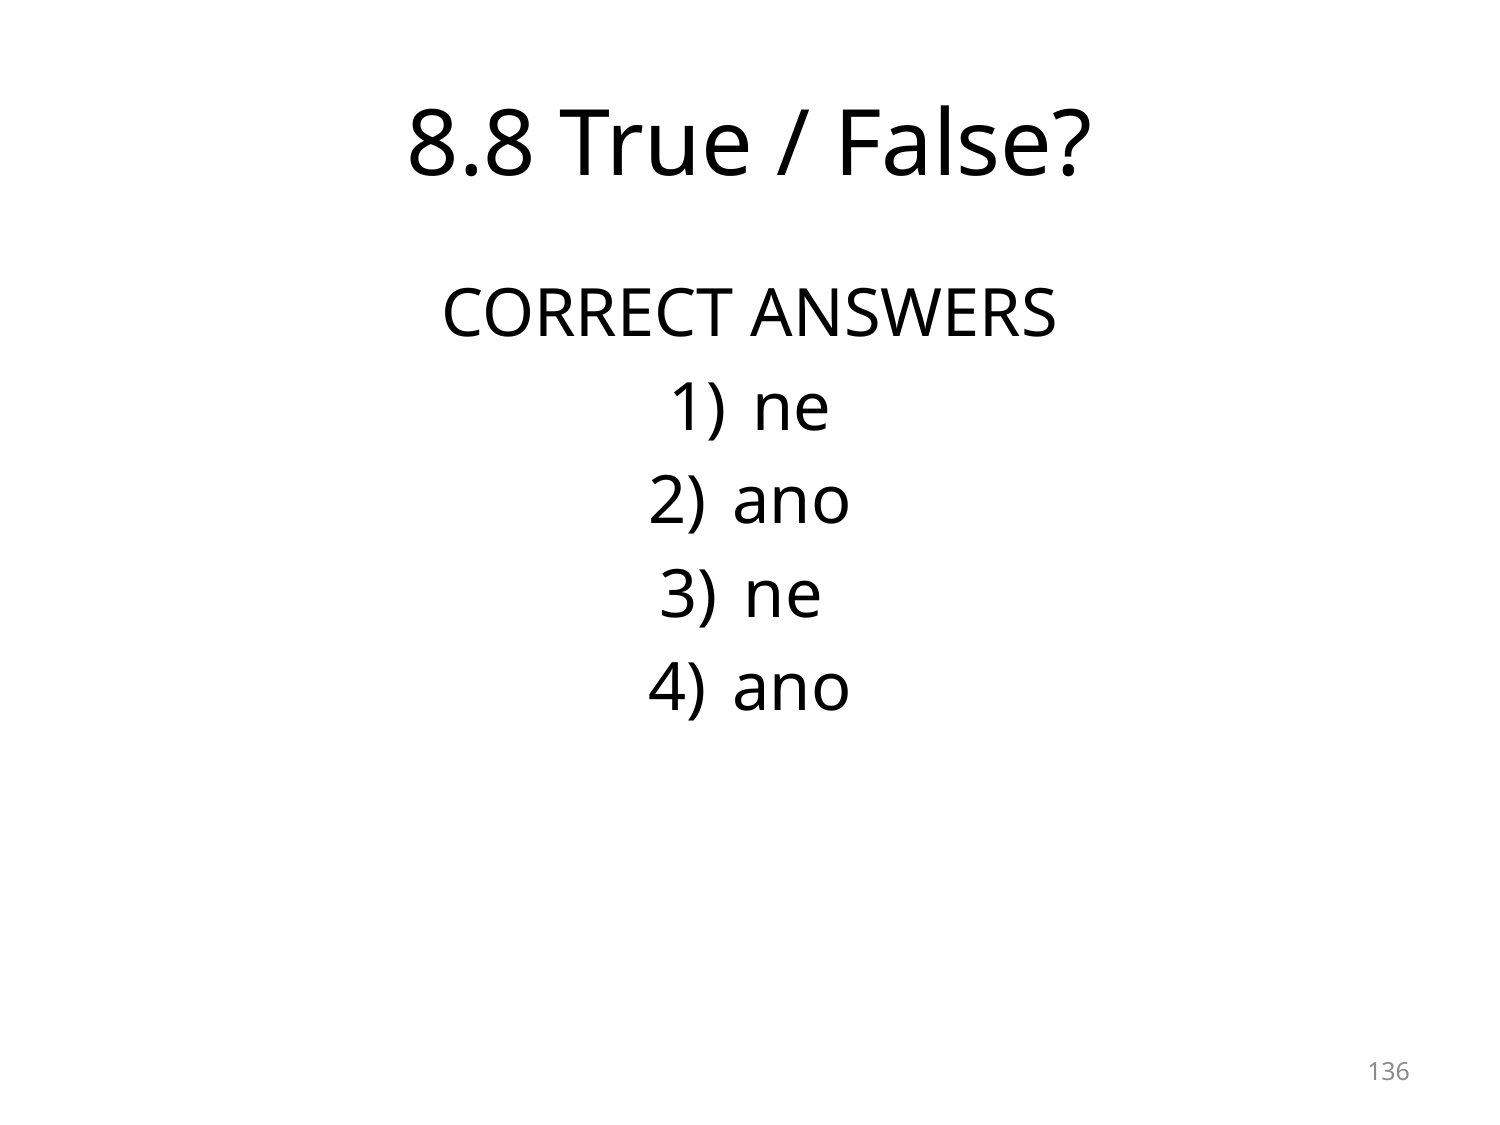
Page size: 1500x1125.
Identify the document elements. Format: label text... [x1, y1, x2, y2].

list CORRECT ANSWERS ne ano ne ano [75, 262, 1425, 1005]
slide_number 136 [1074, 1042, 1425, 1103]
title 8.8 True / False? [75, 45, 1425, 233]
